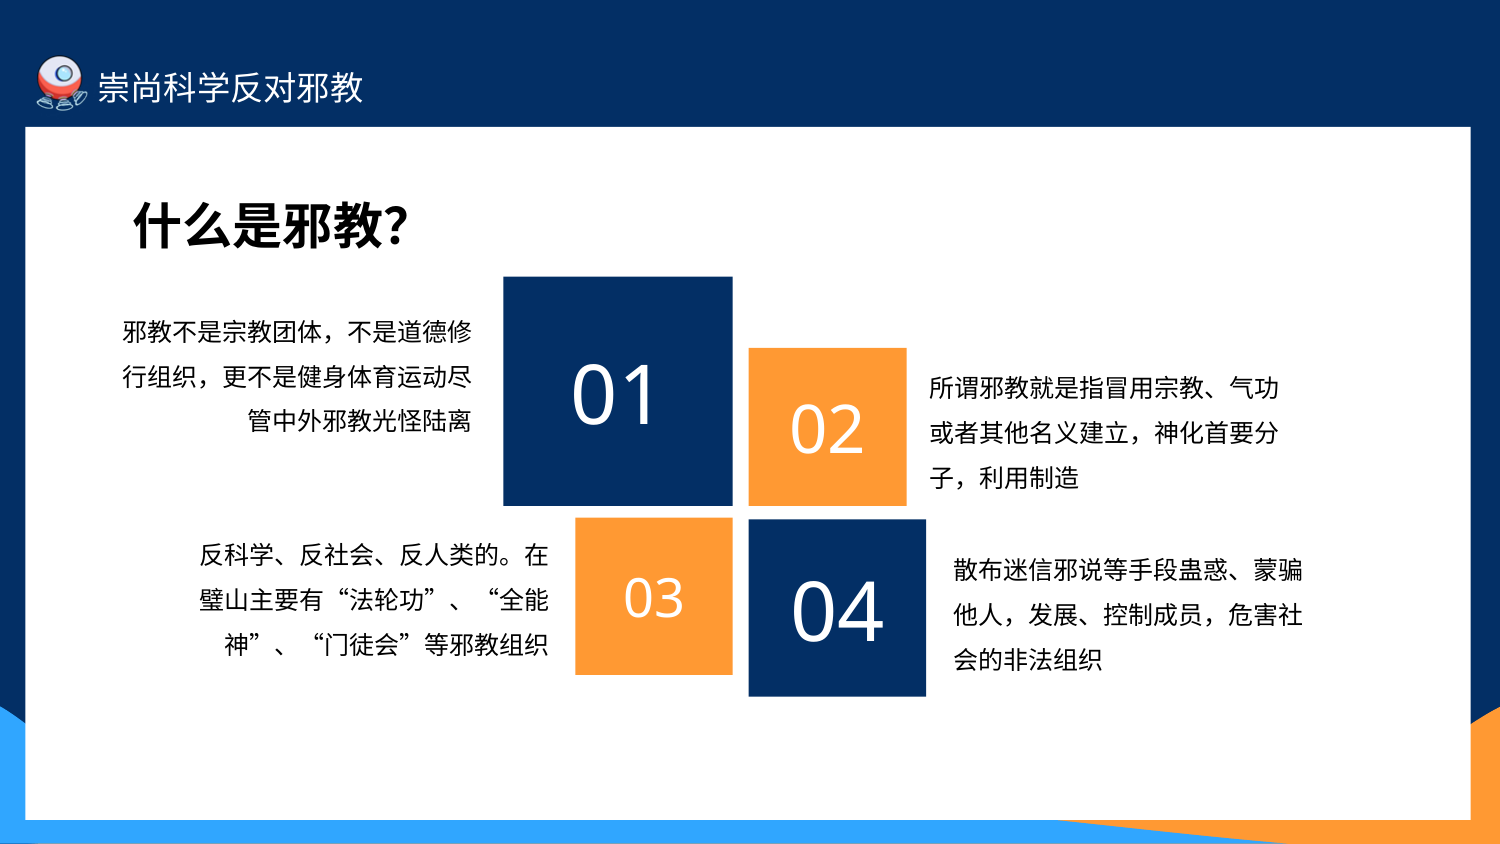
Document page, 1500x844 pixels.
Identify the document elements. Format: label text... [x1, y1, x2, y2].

text_box 散布迷信邪说等手段蛊惑、蒙骗他人，发展、控制成员，危害社会的非法组织 [938, 532, 1326, 682]
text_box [503, 276, 927, 697]
text_box 所谓邪教就是指冒用宗教、气功或者其他名义建立，神化首要分子，利用制造 [927, 350, 1303, 500]
text_box 什么是邪教？ [118, 186, 476, 262]
text_box 邪教不是宗教团体，不是道德修行组织，更不是健身体育运动尽管中外邪教光怪陆离 [99, 293, 488, 444]
picture [8, 42, 117, 119]
text_box 反科学、反社会、反人类的。在璧山主要有“法轮功”、“全能神”、“门徒会”等邪教组织 [177, 517, 503, 668]
